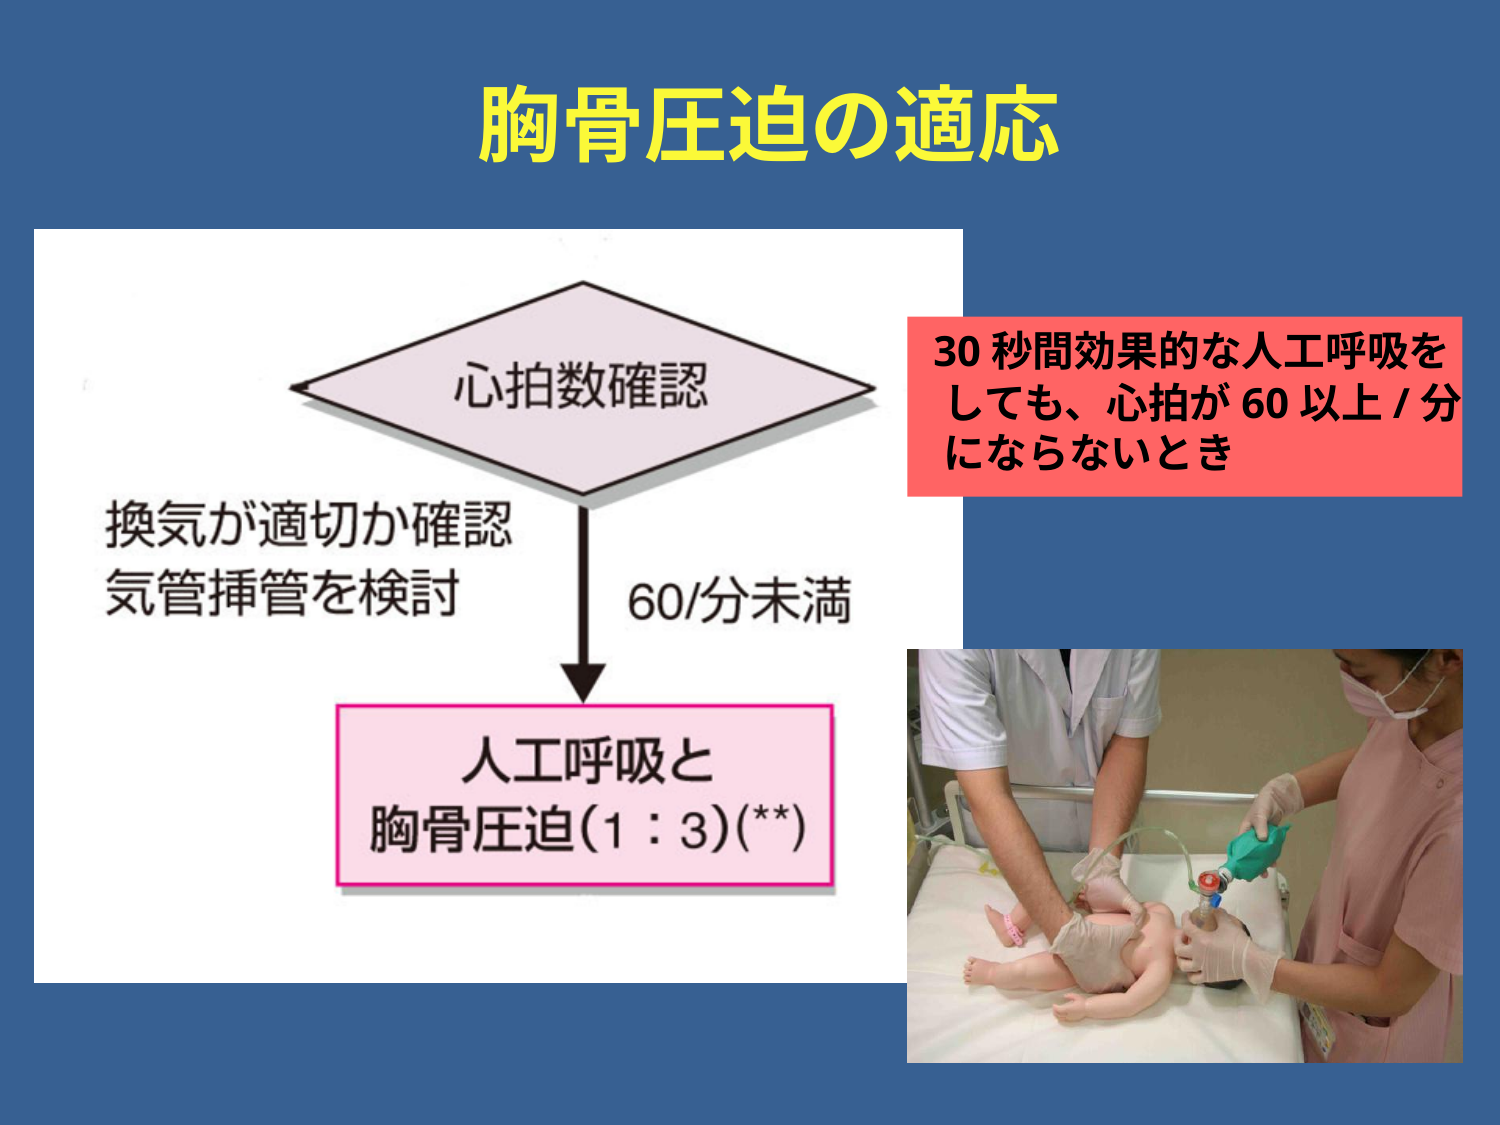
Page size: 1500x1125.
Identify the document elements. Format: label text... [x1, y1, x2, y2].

text_box 30秒間効果的な人工呼吸をしても、心拍が60以上/分にならないとき [966, 316, 1463, 497]
title 胸骨圧迫の適応 [34, 54, 1466, 180]
picture [34, 228, 1463, 1063]
